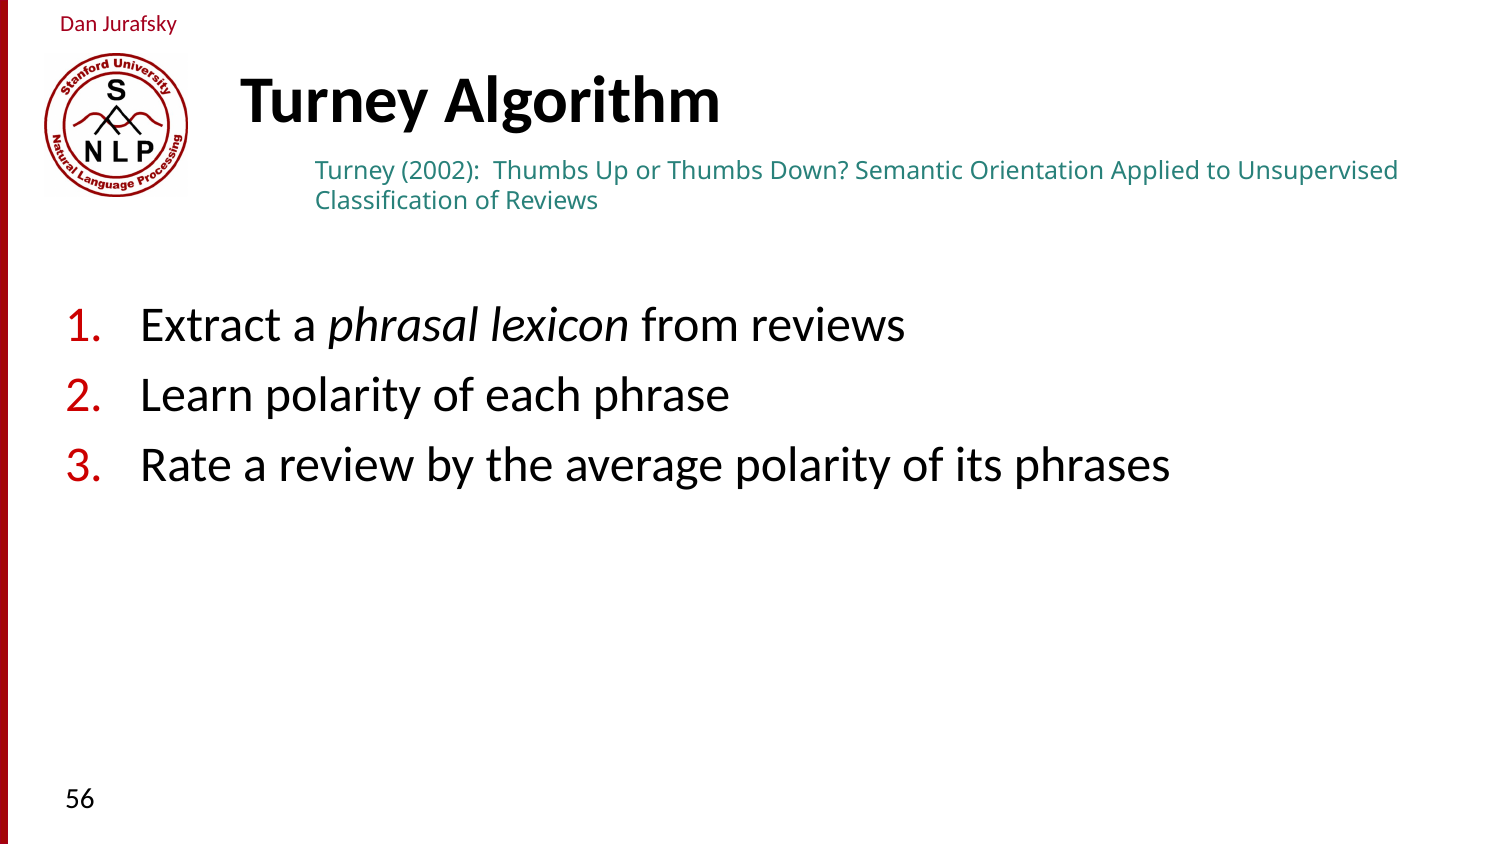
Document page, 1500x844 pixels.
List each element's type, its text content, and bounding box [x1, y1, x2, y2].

picture [44, 53, 188, 197]
list Extract a phrasal lexicon from reviews Learn polarity of each phrase Rate a review by the average polarity of its phrases [50, 284, 1450, 760]
text_box Turney (2002): Thumbs Up or Thumbs Down? Semantic Orientation Applied to Unsupervised Classification of Reviews [300, 146, 1472, 222]
slide_number 56 [49, 771, 376, 829]
title Turney Algorithm [225, 21, 1450, 144]
